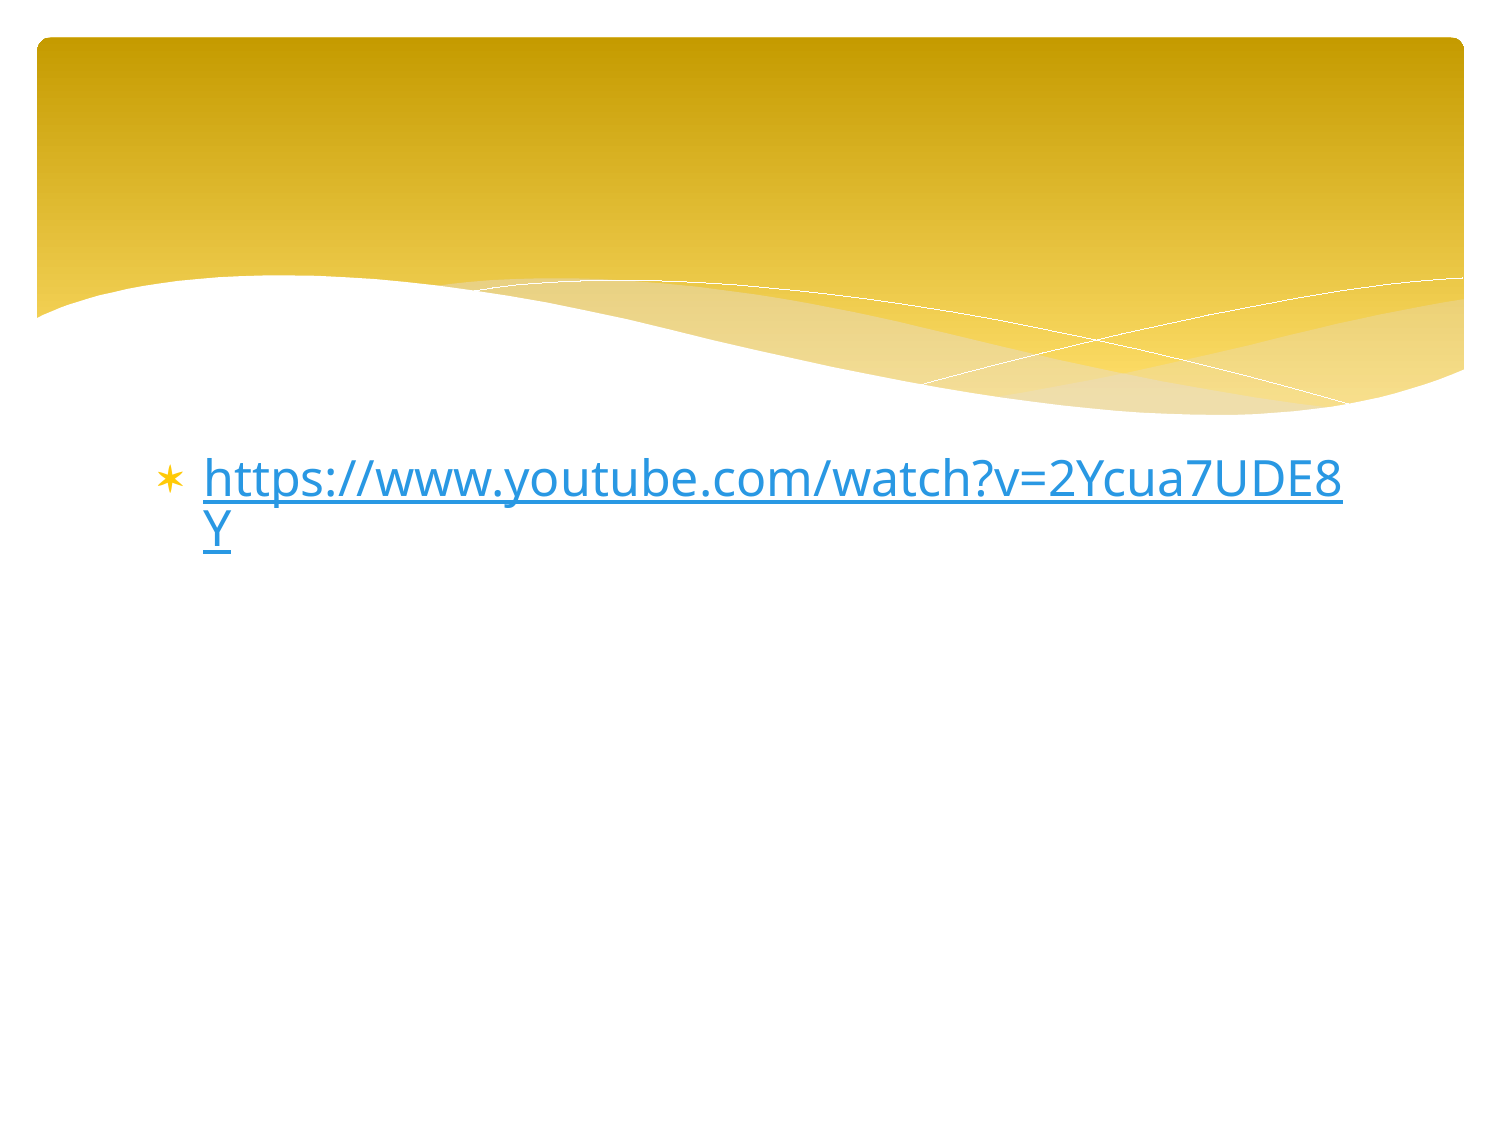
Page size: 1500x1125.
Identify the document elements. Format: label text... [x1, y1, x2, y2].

list https://www.youtube.com/watch?v=2Ycua7UDE8Y [143, 438, 1359, 1005]
